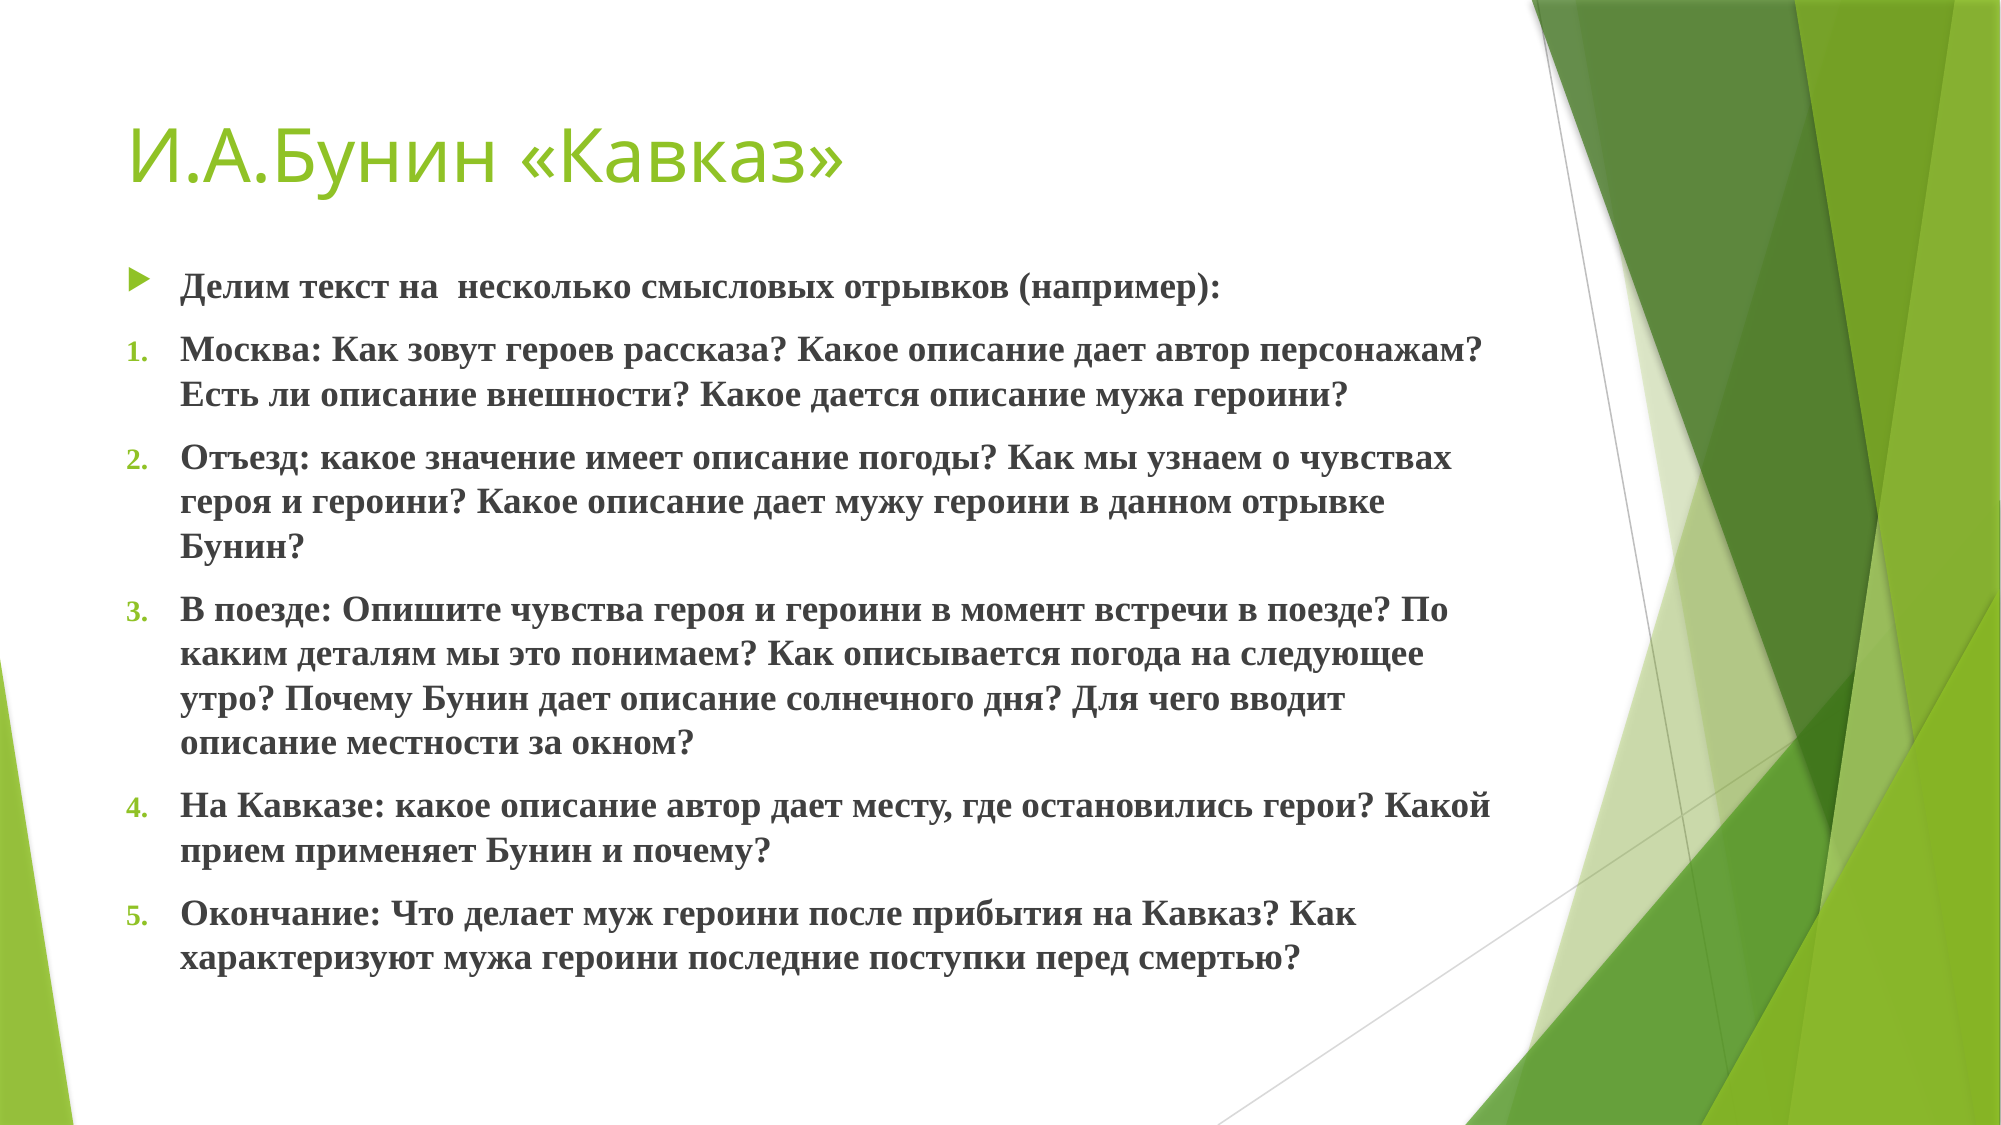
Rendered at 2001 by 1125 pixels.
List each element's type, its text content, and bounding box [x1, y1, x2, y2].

list Делим текст на несколько смысловых отрывков (например): Москва: Как зовут героев рассказа? Какое описание дает автор персонажам? Есть ли описание внешности? Какое дается описание мужа героини? Отъезд: какое значение имеет описание погоды? Как мы узнаем о чувствах героя и героини? Какое описание дает мужу героини в данном отрывке Бунин? В поезде: Опишите чувства героя и героини в момент встречи в поезде? По каким деталям мы это понимаем? Как описывается погода на следующее утро? Почему Бунин дает описание солнечного дня? Для чего вводит описание местности за окном? На Кавказе: какое описание автор дает месту, где остановились герои? Какой прием применяет Бунин и почему? Окончание: Что делает муж героини после прибытия на Кавказ? Как характеризуют мужа героини последние поступки перед смертью? [111, 253, 1522, 991]
title И.А.Бунин «Кавказ» [111, 99, 1522, 253]
